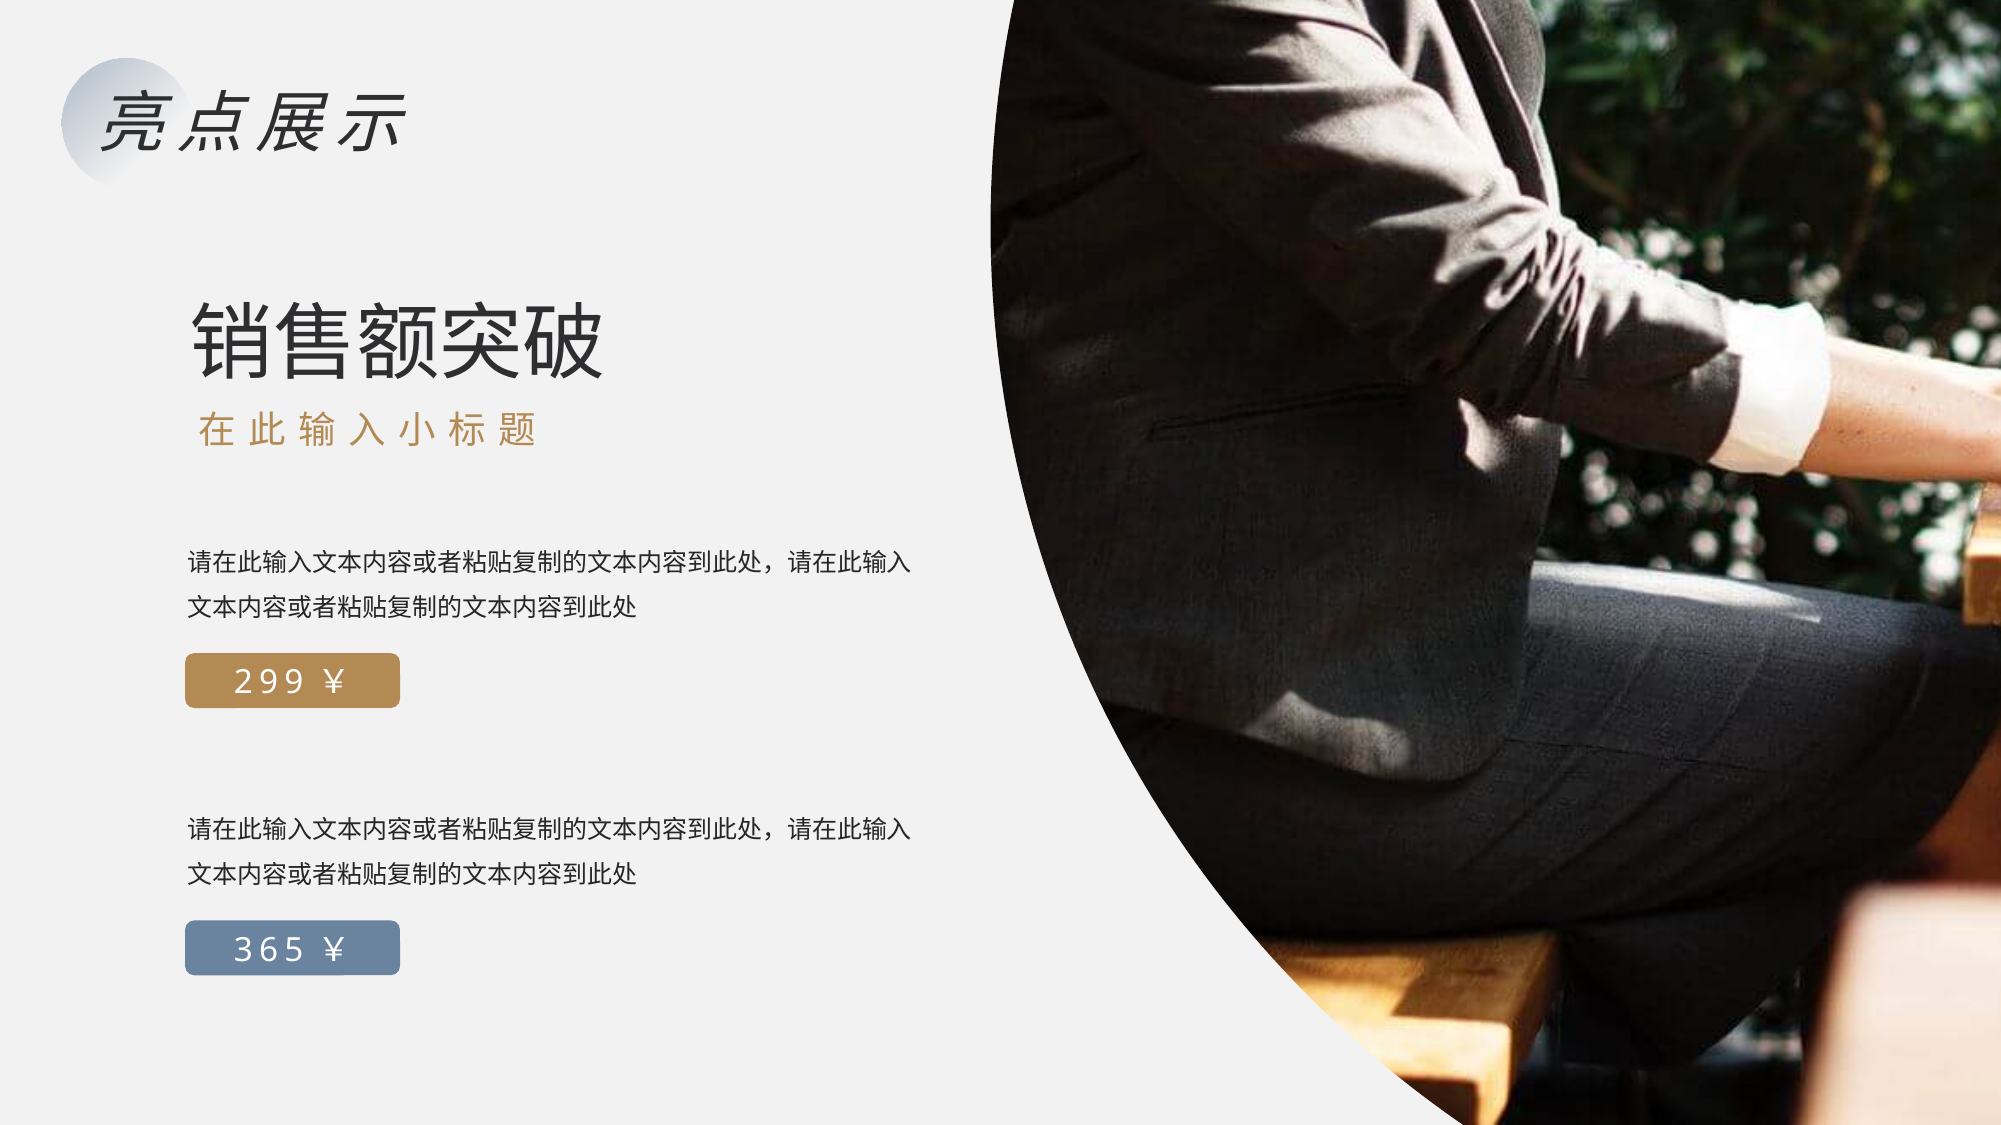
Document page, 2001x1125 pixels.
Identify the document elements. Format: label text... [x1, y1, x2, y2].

text_box [989, 0, 2000, 1125]
text_box [83, 56, 170, 72]
text_box [60, 73, 175, 189]
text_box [173, 524, 929, 708]
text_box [175, 281, 719, 459]
text_box 亮点展示 [82, 72, 553, 168]
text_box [173, 791, 929, 976]
